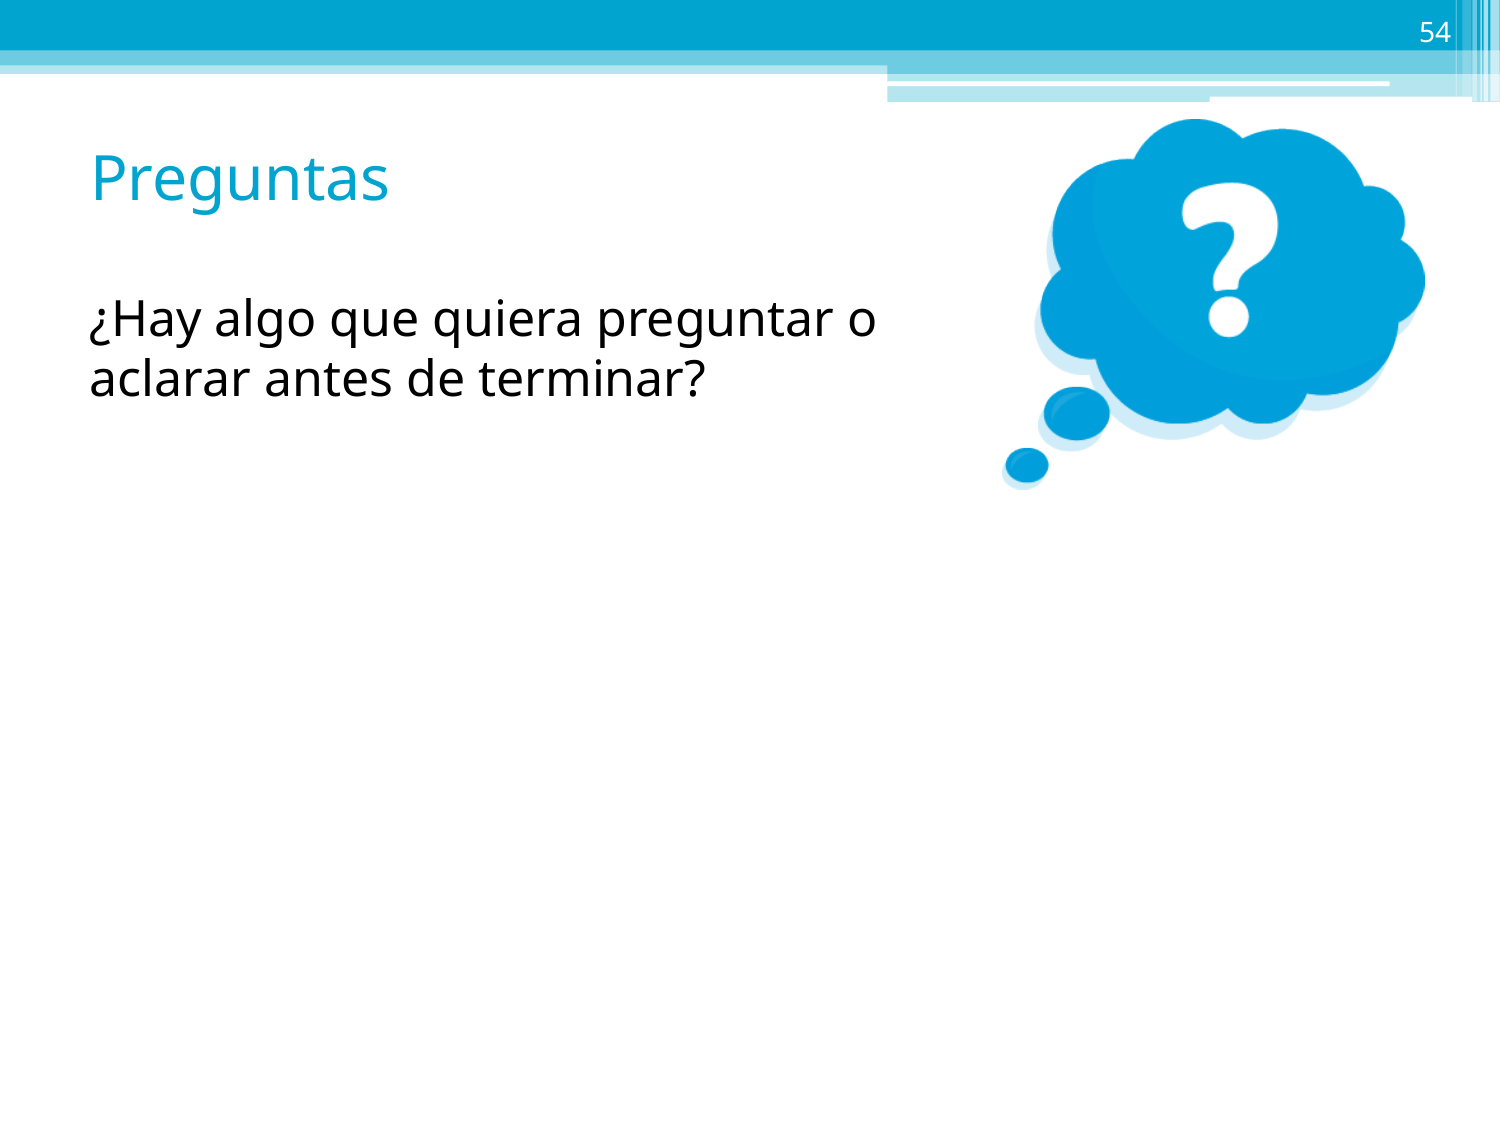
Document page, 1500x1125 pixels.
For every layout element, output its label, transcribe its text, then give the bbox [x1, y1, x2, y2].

picture [1001, 119, 1425, 490]
title Preguntas [75, 87, 1425, 263]
picture [1182, 183, 1278, 291]
slide_number 54 [1340, 0, 1466, 61]
picture [1209, 297, 1249, 337]
picture [1204, 119, 1425, 274]
text_box ¿Hay algo que quiera preguntar o aclarar antes de terminar? [75, 279, 946, 415]
